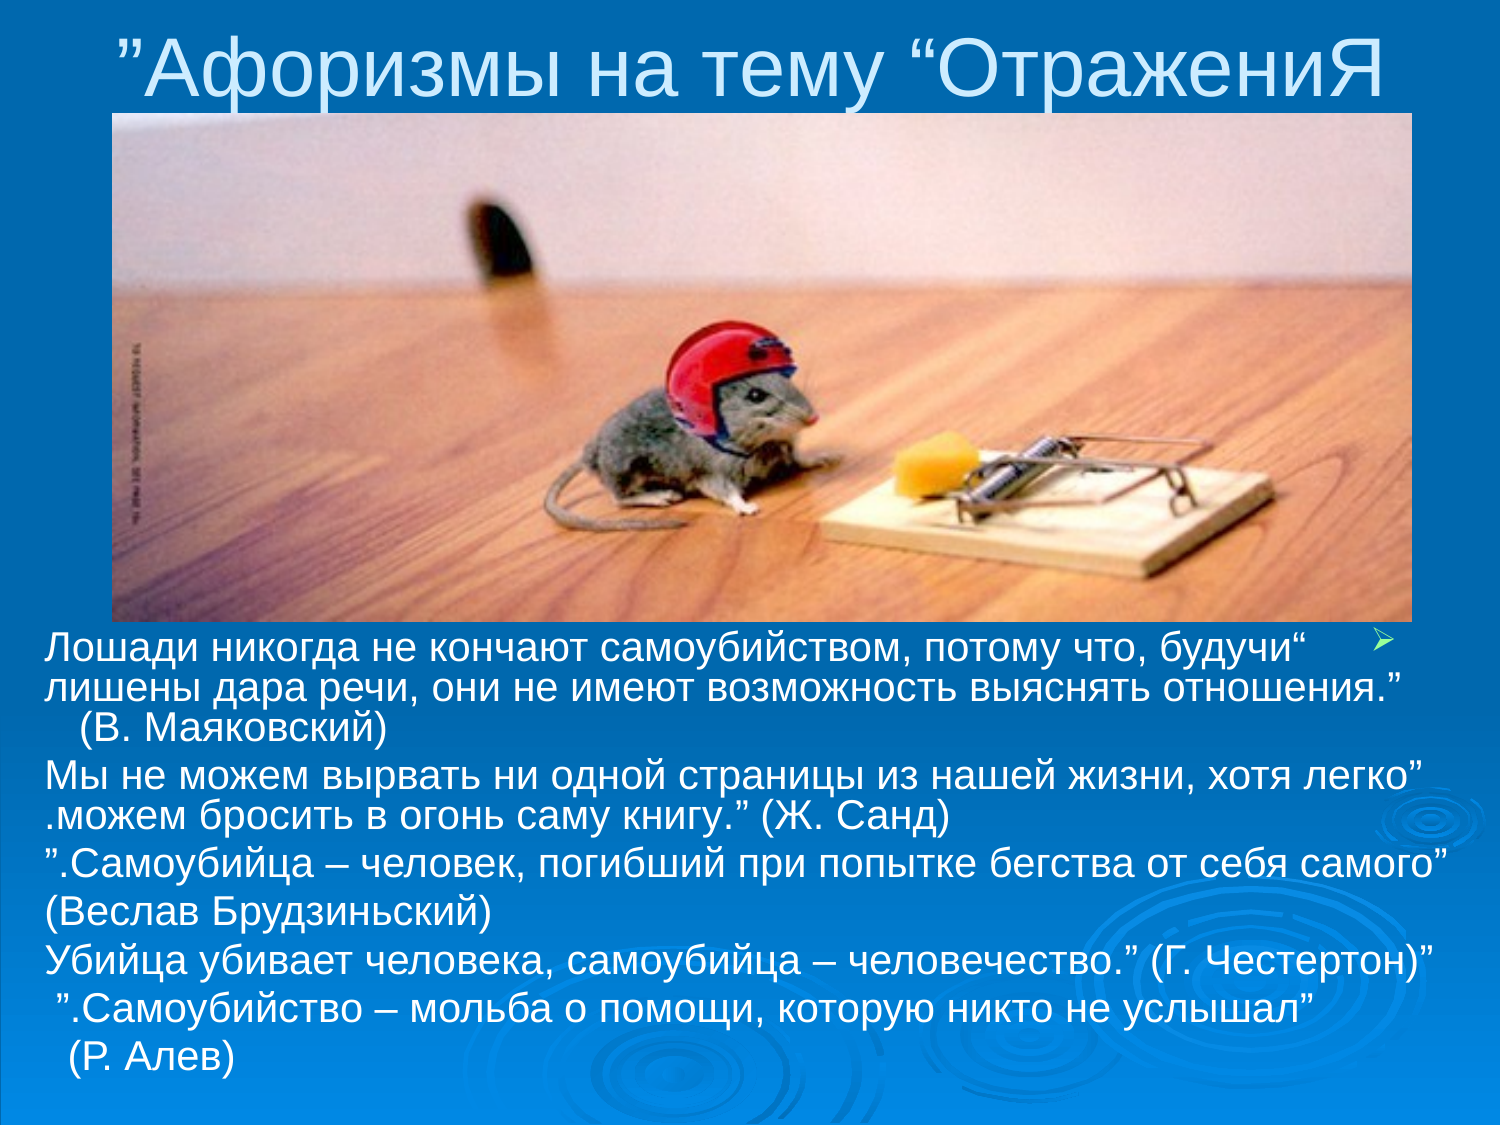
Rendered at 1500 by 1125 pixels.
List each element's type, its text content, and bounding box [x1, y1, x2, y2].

title Афоризмы на тему “ОтражениЯ” [76, 0, 1428, 128]
list “Лошади никогда не кончают самоубийством, потому что, будучи лишены дара речи, они не имеют возможность выяснять отношения.” (В. Маяковский) ”Мы не можем вырвать ни одной страницы из нашей жизни, хотя легко можем бросить в огонь саму книгу.” (Ж. Санд). ”Самоубийца – человек, погибший при попытке бегства от себя самого.” (Веслав Брудзиньский) ”Убийца убивает человека, самоубийца – человечество.” (Г. Честертон) ”Самоубийство – мольба о помощи, которую никто не услышал.” (Р. Алев) [29, 621, 1500, 1125]
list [111, 113, 1412, 622]
